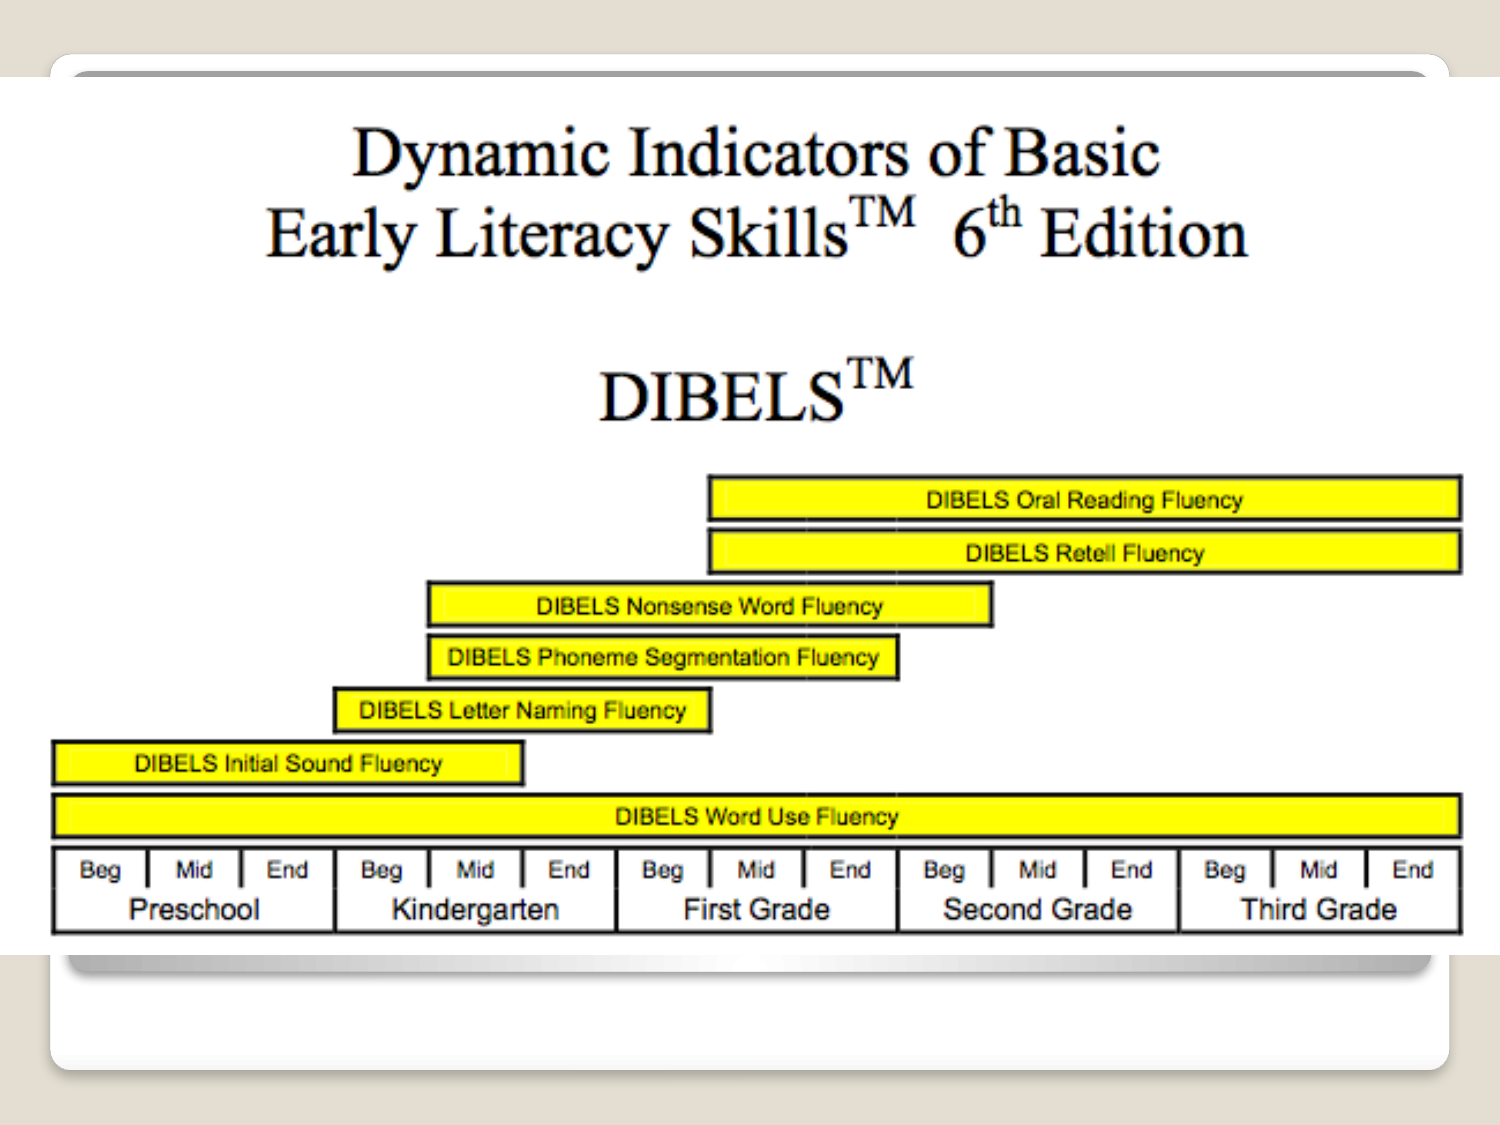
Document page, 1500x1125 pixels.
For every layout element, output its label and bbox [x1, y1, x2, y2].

picture [0, 77, 1500, 955]
